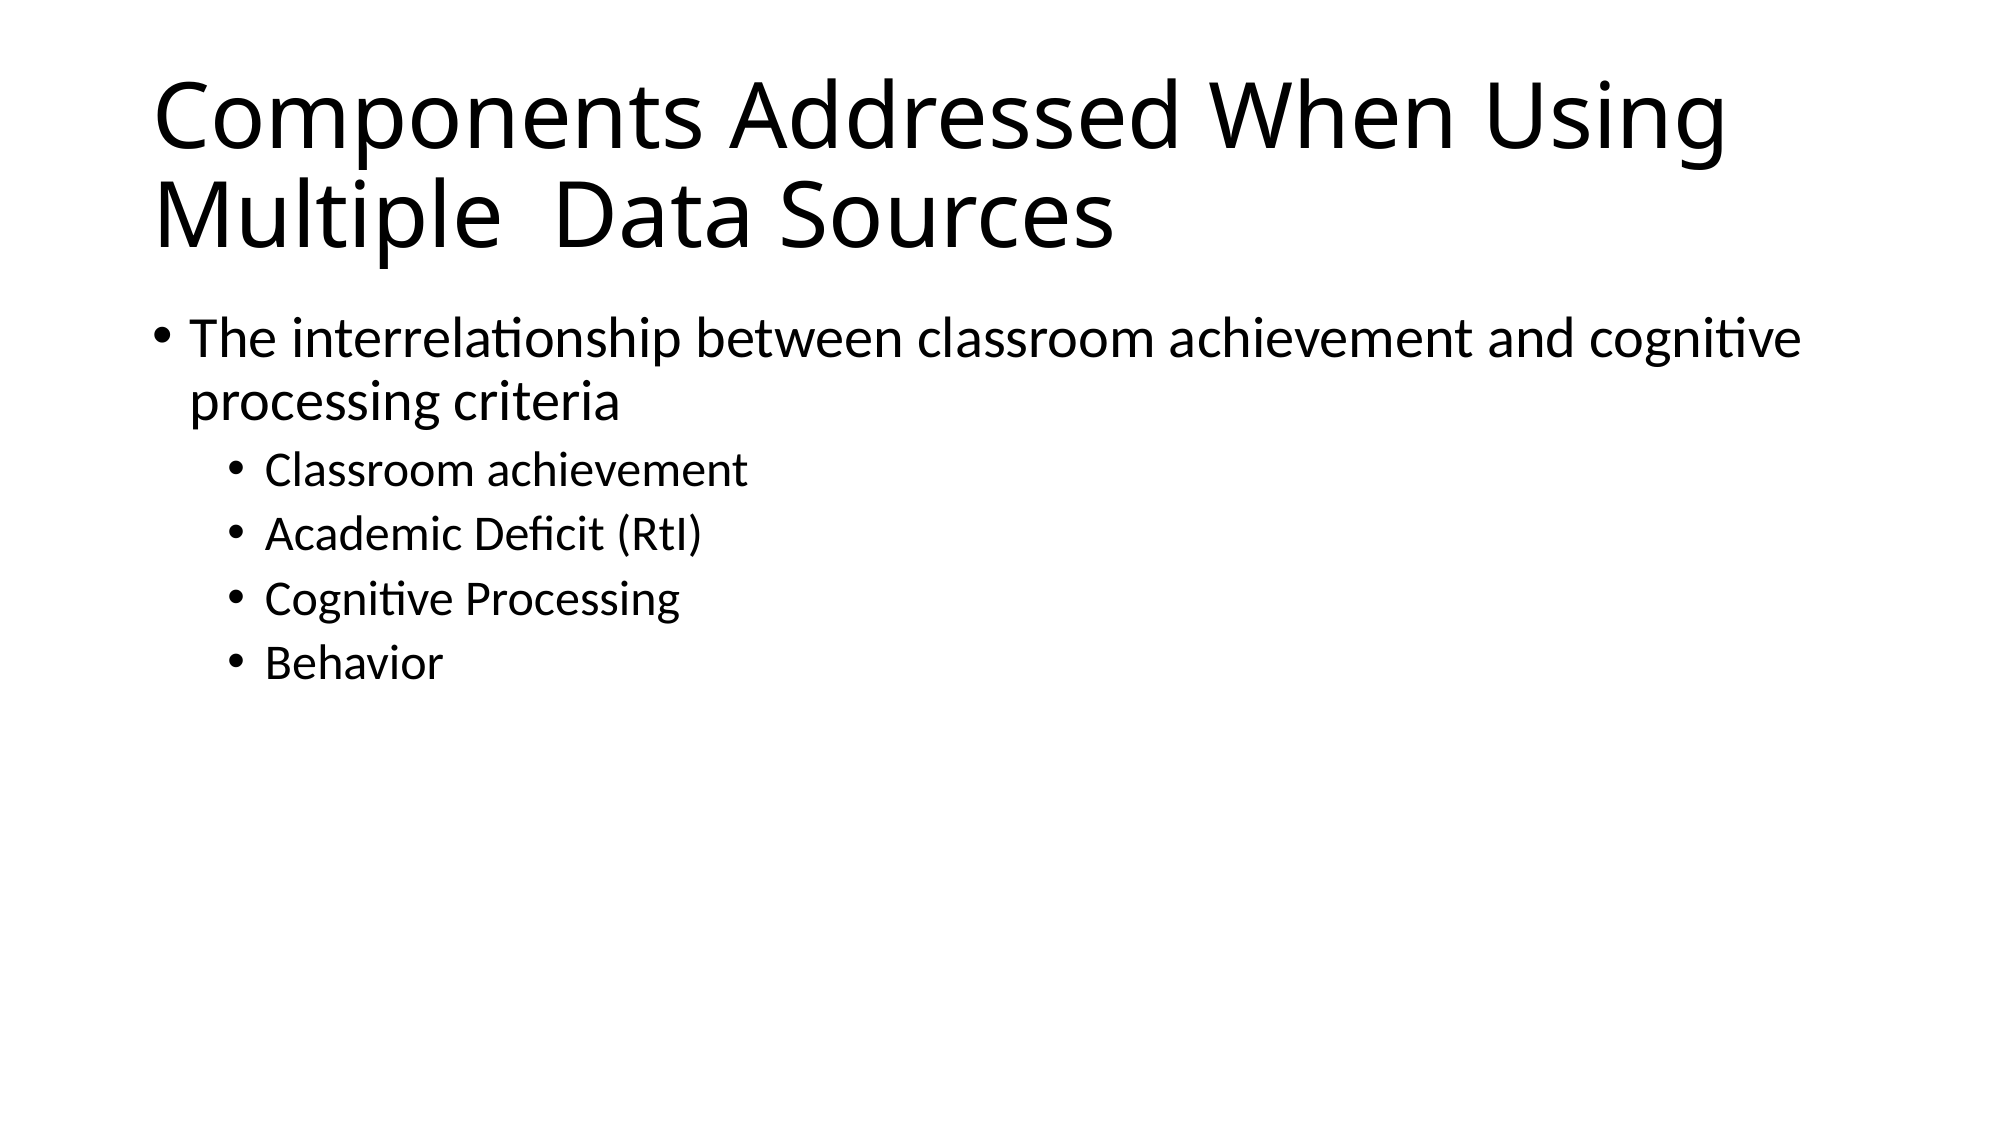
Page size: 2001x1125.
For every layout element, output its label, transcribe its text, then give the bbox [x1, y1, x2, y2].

title Components Addressed When Using Multiple Data Sources [137, 59, 1863, 278]
list The interrelationship between classroom achievement and cognitive processing criteria Classroom achievement Academic Deficit (RtI) Cognitive Processing Behavior [137, 299, 1863, 1014]
